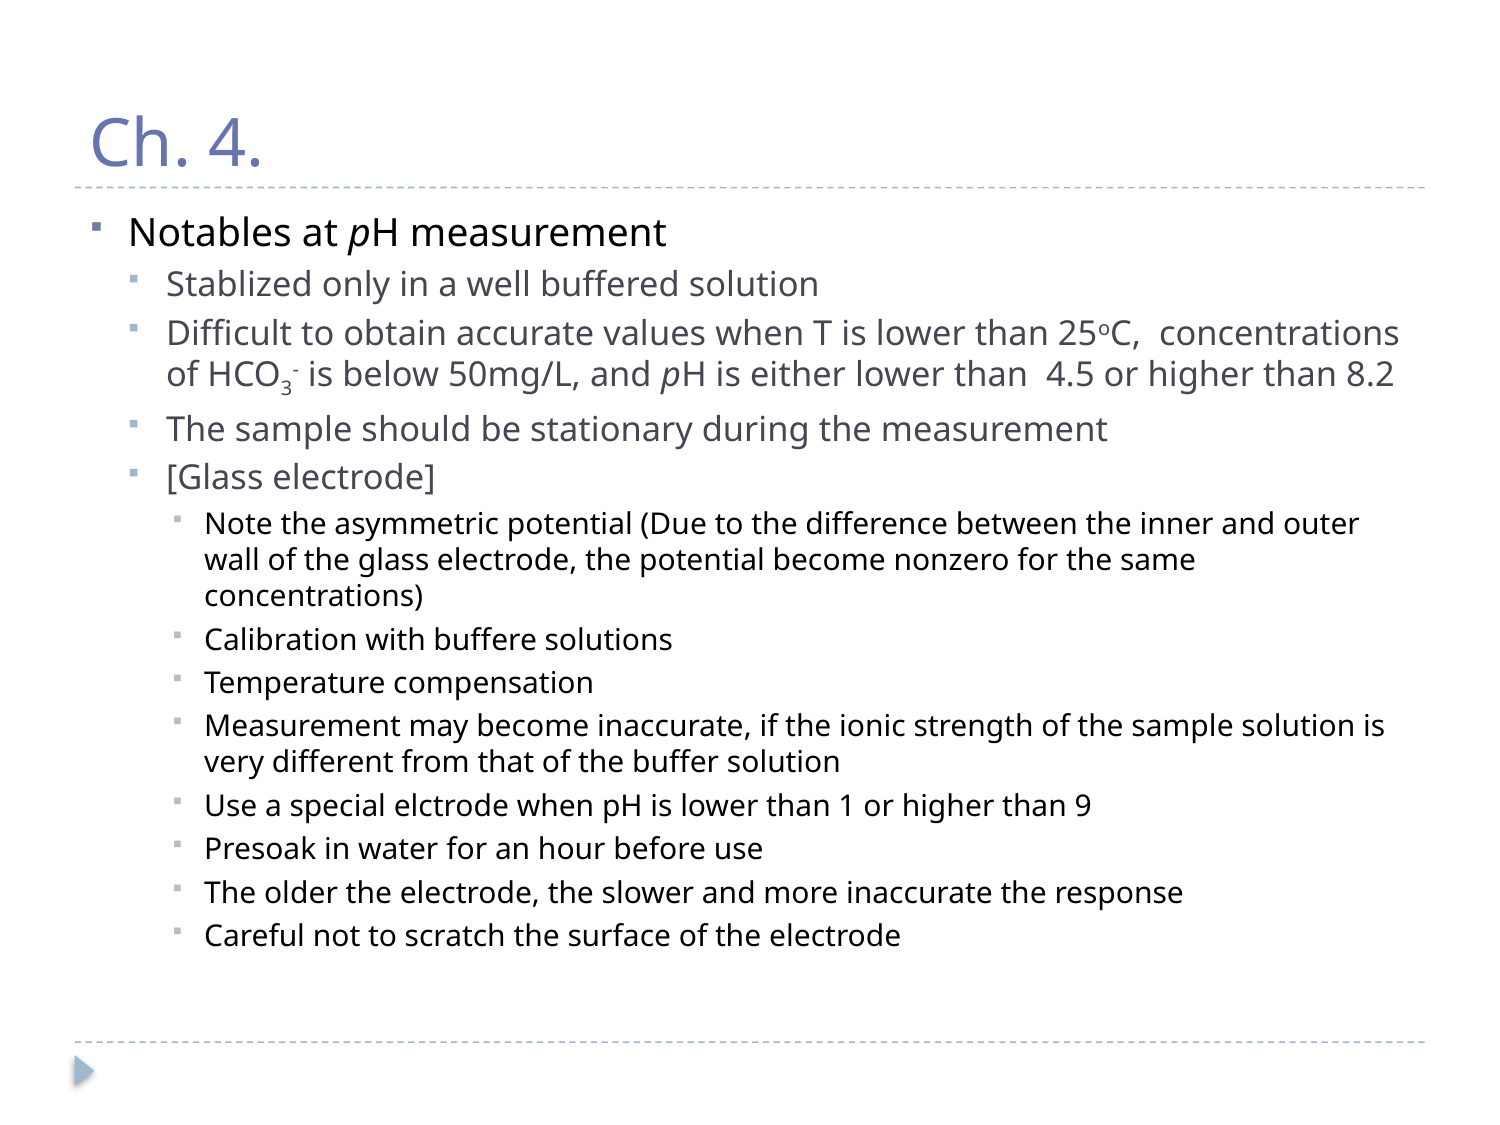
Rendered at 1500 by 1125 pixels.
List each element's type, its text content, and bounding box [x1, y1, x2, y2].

list Notables at pH measurement Stablized only in a well buffered solution Difficult to obtain accurate values when T is lower than 25oC, concentrations of HCO3- is below 50mg/L, and pH is either lower than 4.5 or higher than 8.2 The sample should be stationary during the measurement [Glass electrode] Note the asymmetric potential (Due to the difference between the inner and outer wall of the glass electrode, the potential become nonzero for the same concentrations) Calibration with buffere solutions Temperature compensation Measurement may become inaccurate, if the ionic strength of the sample solution is very different from that of the buffer solution Use a special elctrode when pH is lower than 1 or higher than 9 Presoak in water for an hour before use The older the electrode, the slower and more inaccurate the response Careful not to scratch the surface of the electrode [75, 200, 1425, 1010]
title Ch. 4. [75, 24, 1425, 188]
